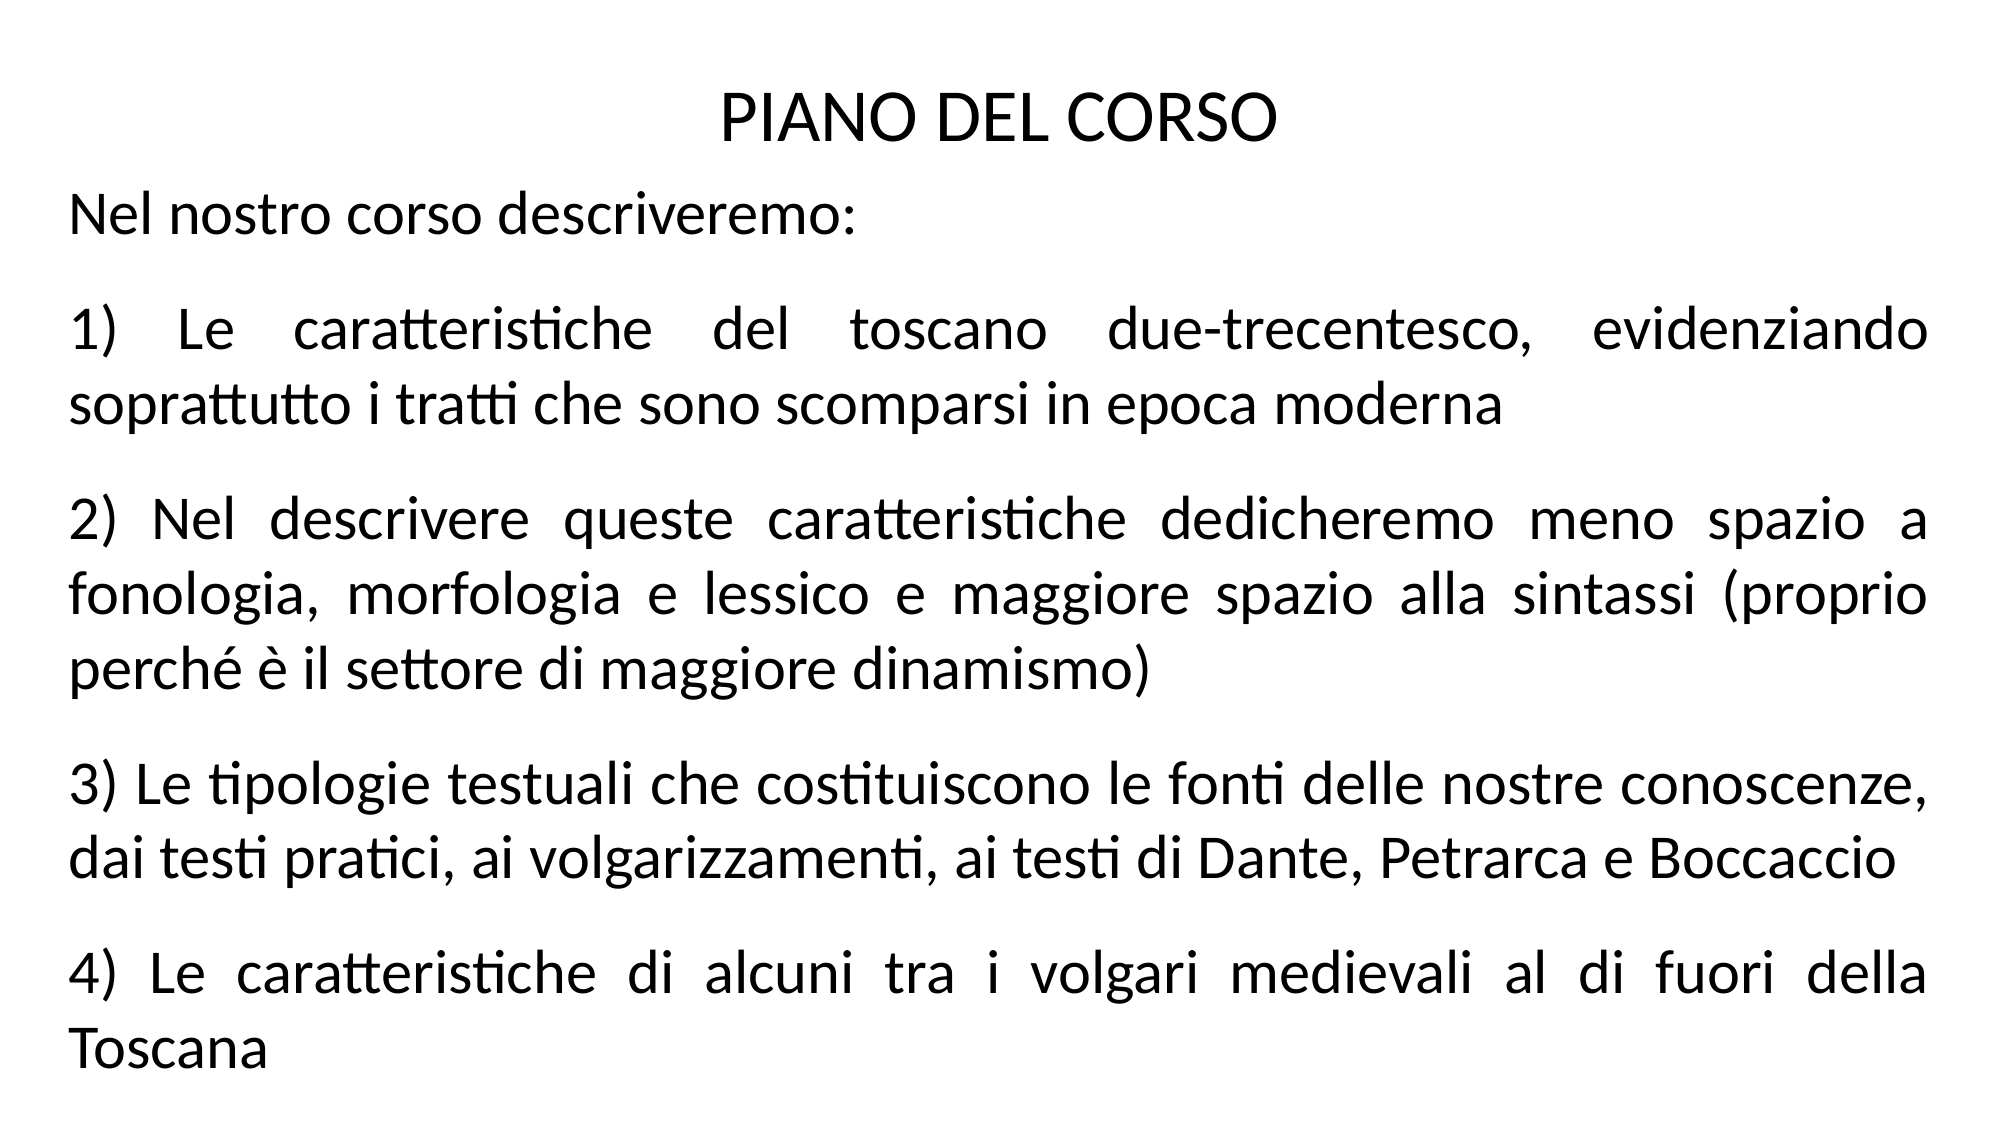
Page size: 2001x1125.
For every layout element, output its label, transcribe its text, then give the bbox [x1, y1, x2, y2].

text_box Nel nostro corso descriveremo: 1) Le caratteristiche del toscano due-trecentesco, evidenziando soprattutto i tratti che sono scomparsi in epoca moderna 2) Nel descrivere queste caratteristiche dedicheremo meno spazio a fonologia, morfologia e lessico e maggiore spazio alla sintassi (proprio perché è il settore di maggiore dinamismo) 3) Le tipologie testuali che costituiscono le fonti delle nostre conoscenze, dai testi pratici, ai volgarizzamenti, ai testi di Dante, Petrarca e Boccaccio 4) Le caratteristiche di alcuni tra i volgari medievali al di fuori della Toscana [53, 164, 1947, 1089]
text_box PIANO DEL CORSO [53, 58, 1947, 164]
